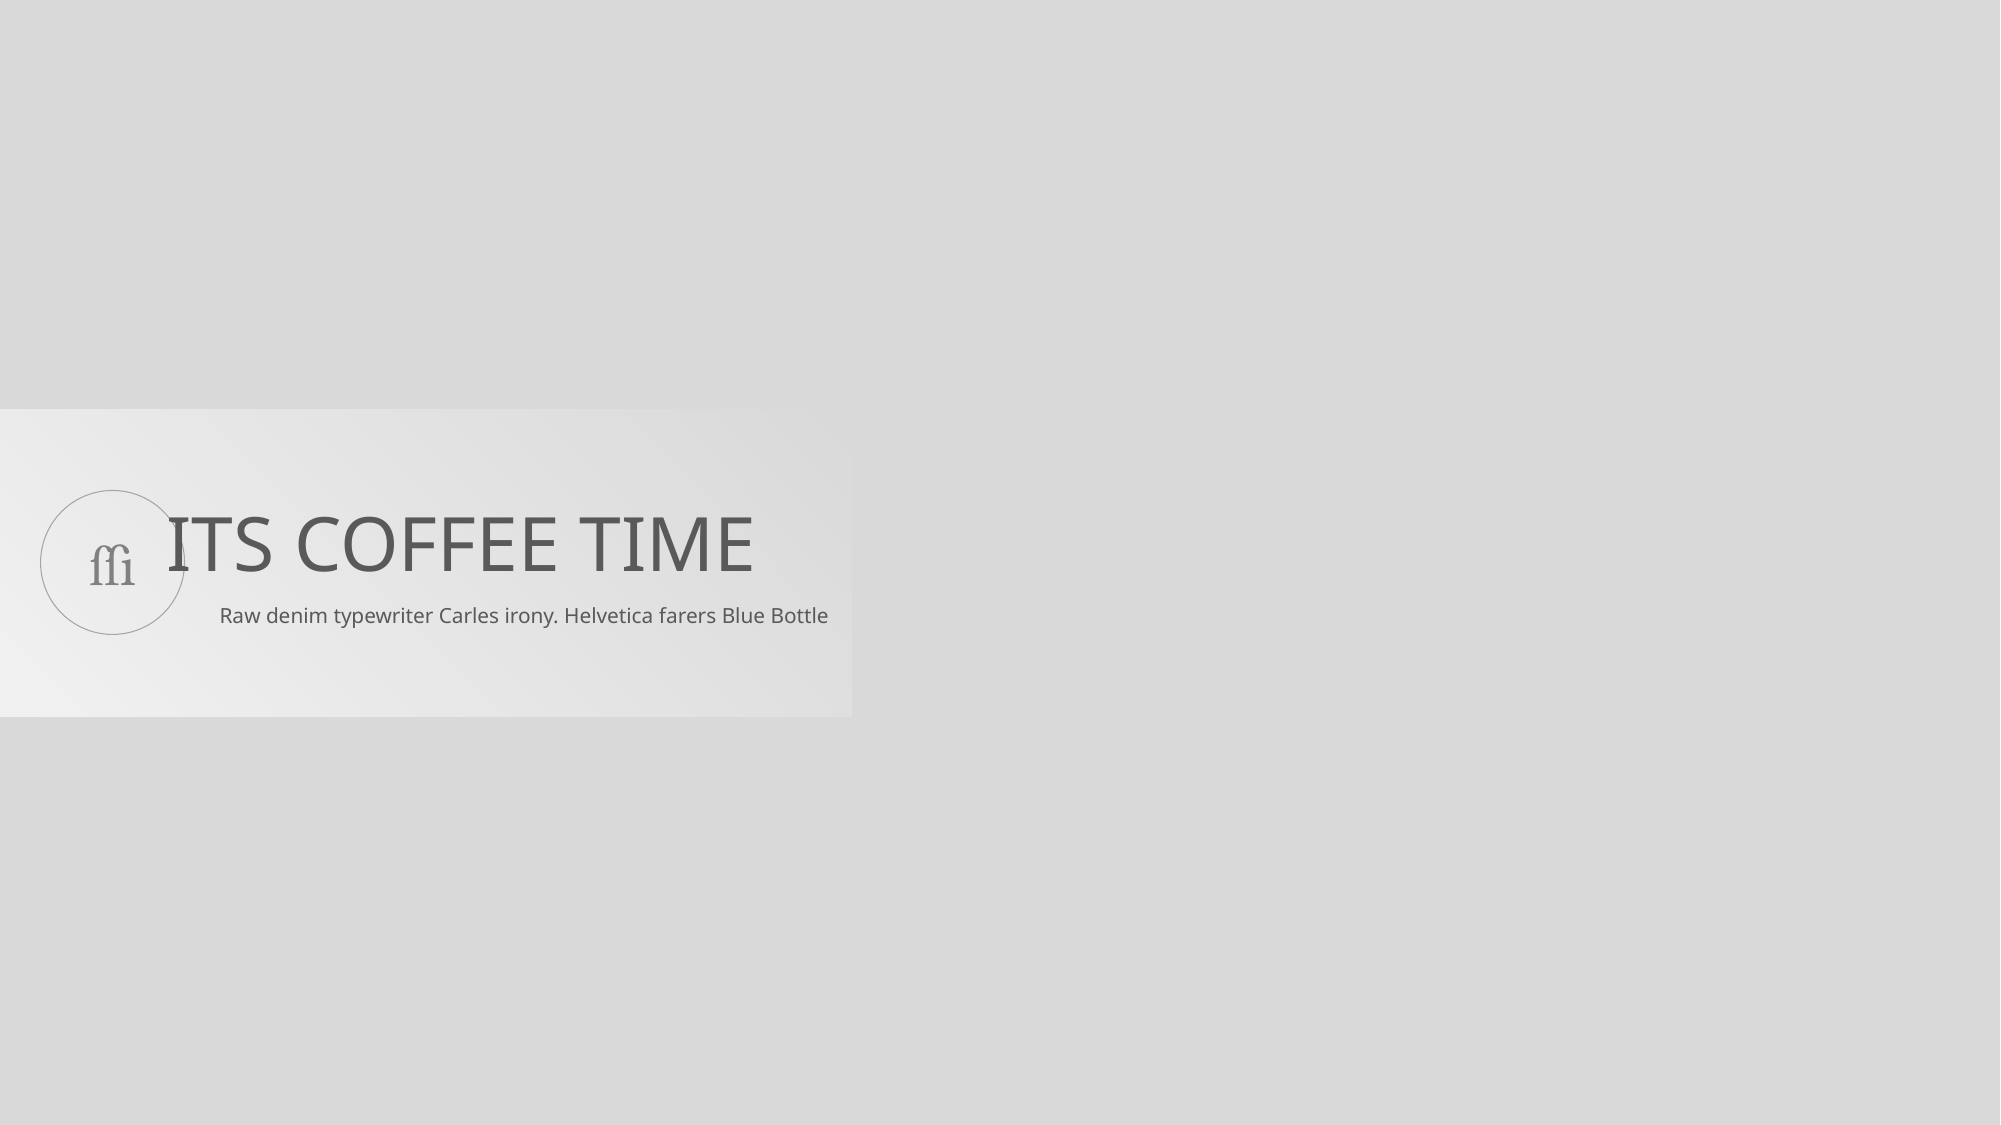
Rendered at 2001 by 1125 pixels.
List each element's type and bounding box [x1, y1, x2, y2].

text_box [0, 0, 2000, 1125]
text_box [40, 489, 852, 636]
text_box [0, 409, 852, 718]
